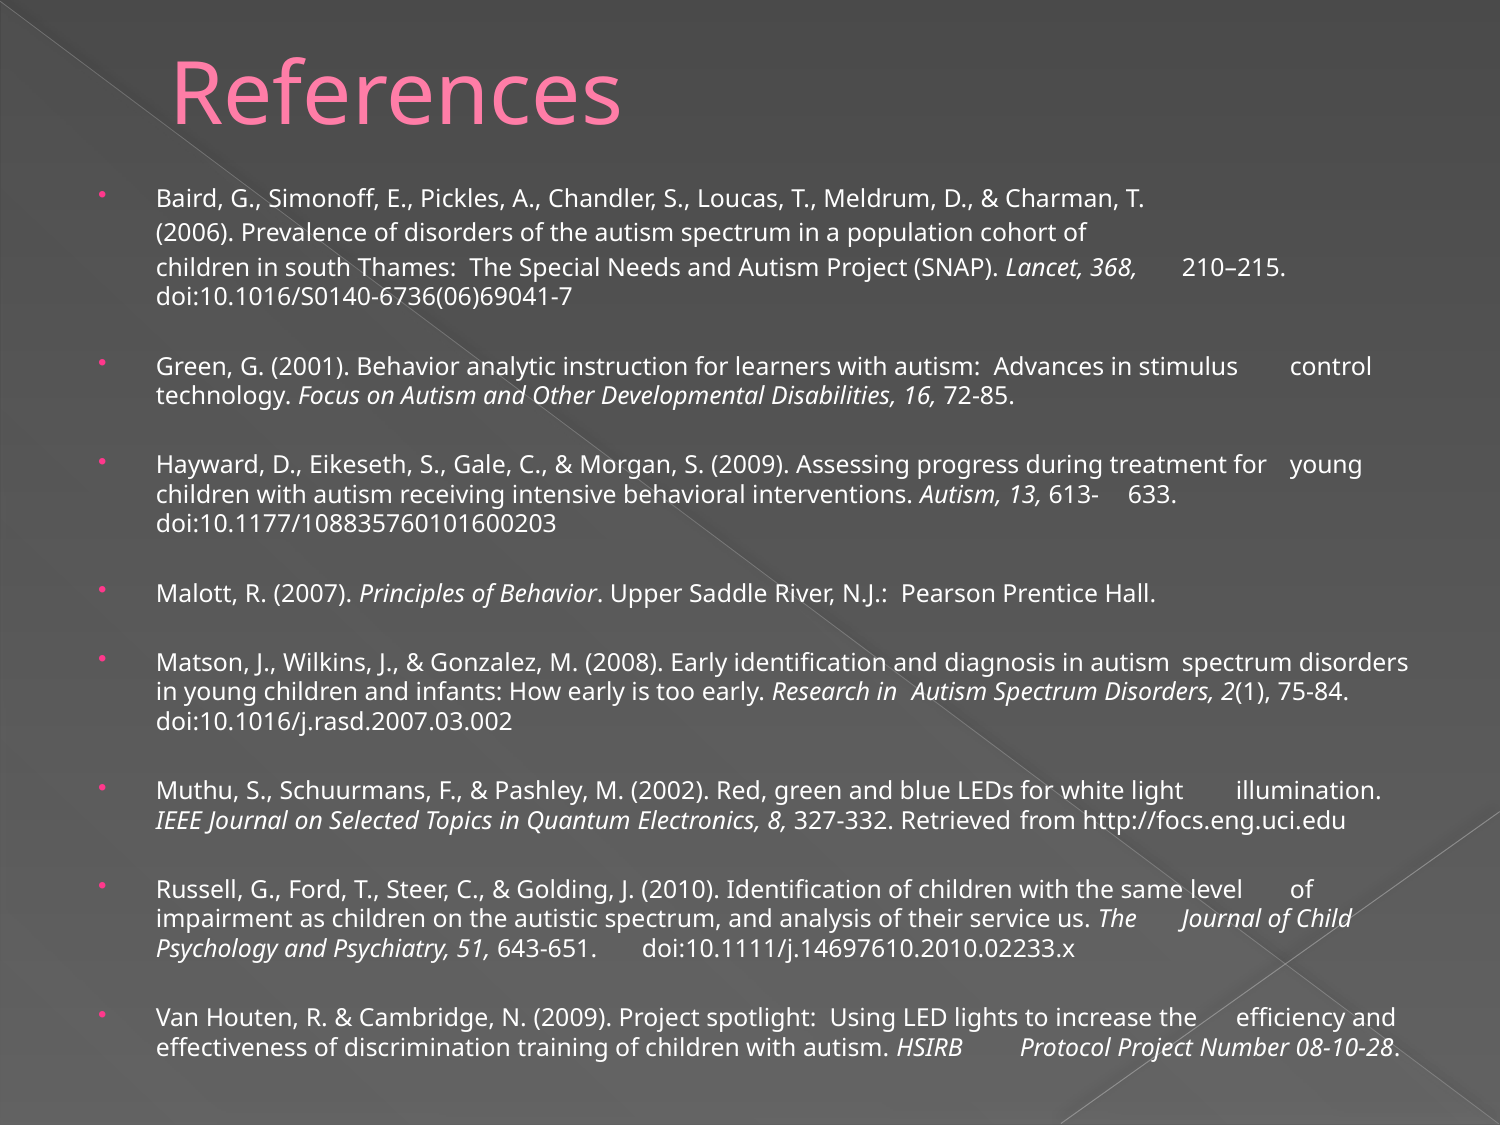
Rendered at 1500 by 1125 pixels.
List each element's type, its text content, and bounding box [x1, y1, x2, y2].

list Baird, G., Simonoff, E., Pickles, A., Chandler, S., Loucas, T., Meldrum, D., & Charman, T. (2006). Prevalence of disorders of the autism spectrum in a population cohort of children in south Thames: The Special Needs and Autism Project (SNAP). Lancet, 368, 210–215. doi:10.1016/S0140-6736(06)69041-7 Green, G. (2001). Behavior analytic instruction for learners with autism: Advances in stimulus control technology. Focus on Autism and Other Developmental Disabilities, 16, 72-85. Hayward, D., Eikeseth, S., Gale, C., & Morgan, S. (2009). Assessing progress during treatment for young children with autism receiving intensive behavioral interventions. Autism, 13, 613- 633. doi:10.1177/108835760101600203 Malott, R. (2007). Principles of Behavior. Upper Saddle River, N.J.: Pearson Prentice Hall. Matson, J., Wilkins, J., & Gonzalez, M. (2008). Early identification and diagnosis in autism spectrum disorders in young children and infants: How early is too early. Research in Autism Spectrum Disorders, 2(1), 75-84. doi:10.1016/j.rasd.2007.03.002 Muthu, S., Schuurmans, F., & Pashley, M. (2002). Red, green and blue LEDs for white light illumination. IEEE Journal on Selected Topics in Quantum Electronics, 8, 327-332. Retrieved from http://focs.eng.uci.edu Russell, G., Ford, T., Steer, C., & Golding, J. (2010). Identification of children with the same level of impairment as children on the autistic spectrum, and analysis of their service us. The Journal of Child Psychology and Psychiatry, 51, 643-651. doi:10.1111/j.14697610.2010.02233.x Van Houten, R. & Cambridge, N. (2009). Project spotlight: Using LED lights to increase the efficiency and effectiveness of discrimination training of children with autism. HSIRB Protocol Project Number 08-10-28. [75, 174, 1425, 1113]
title References [75, 0, 1425, 174]
